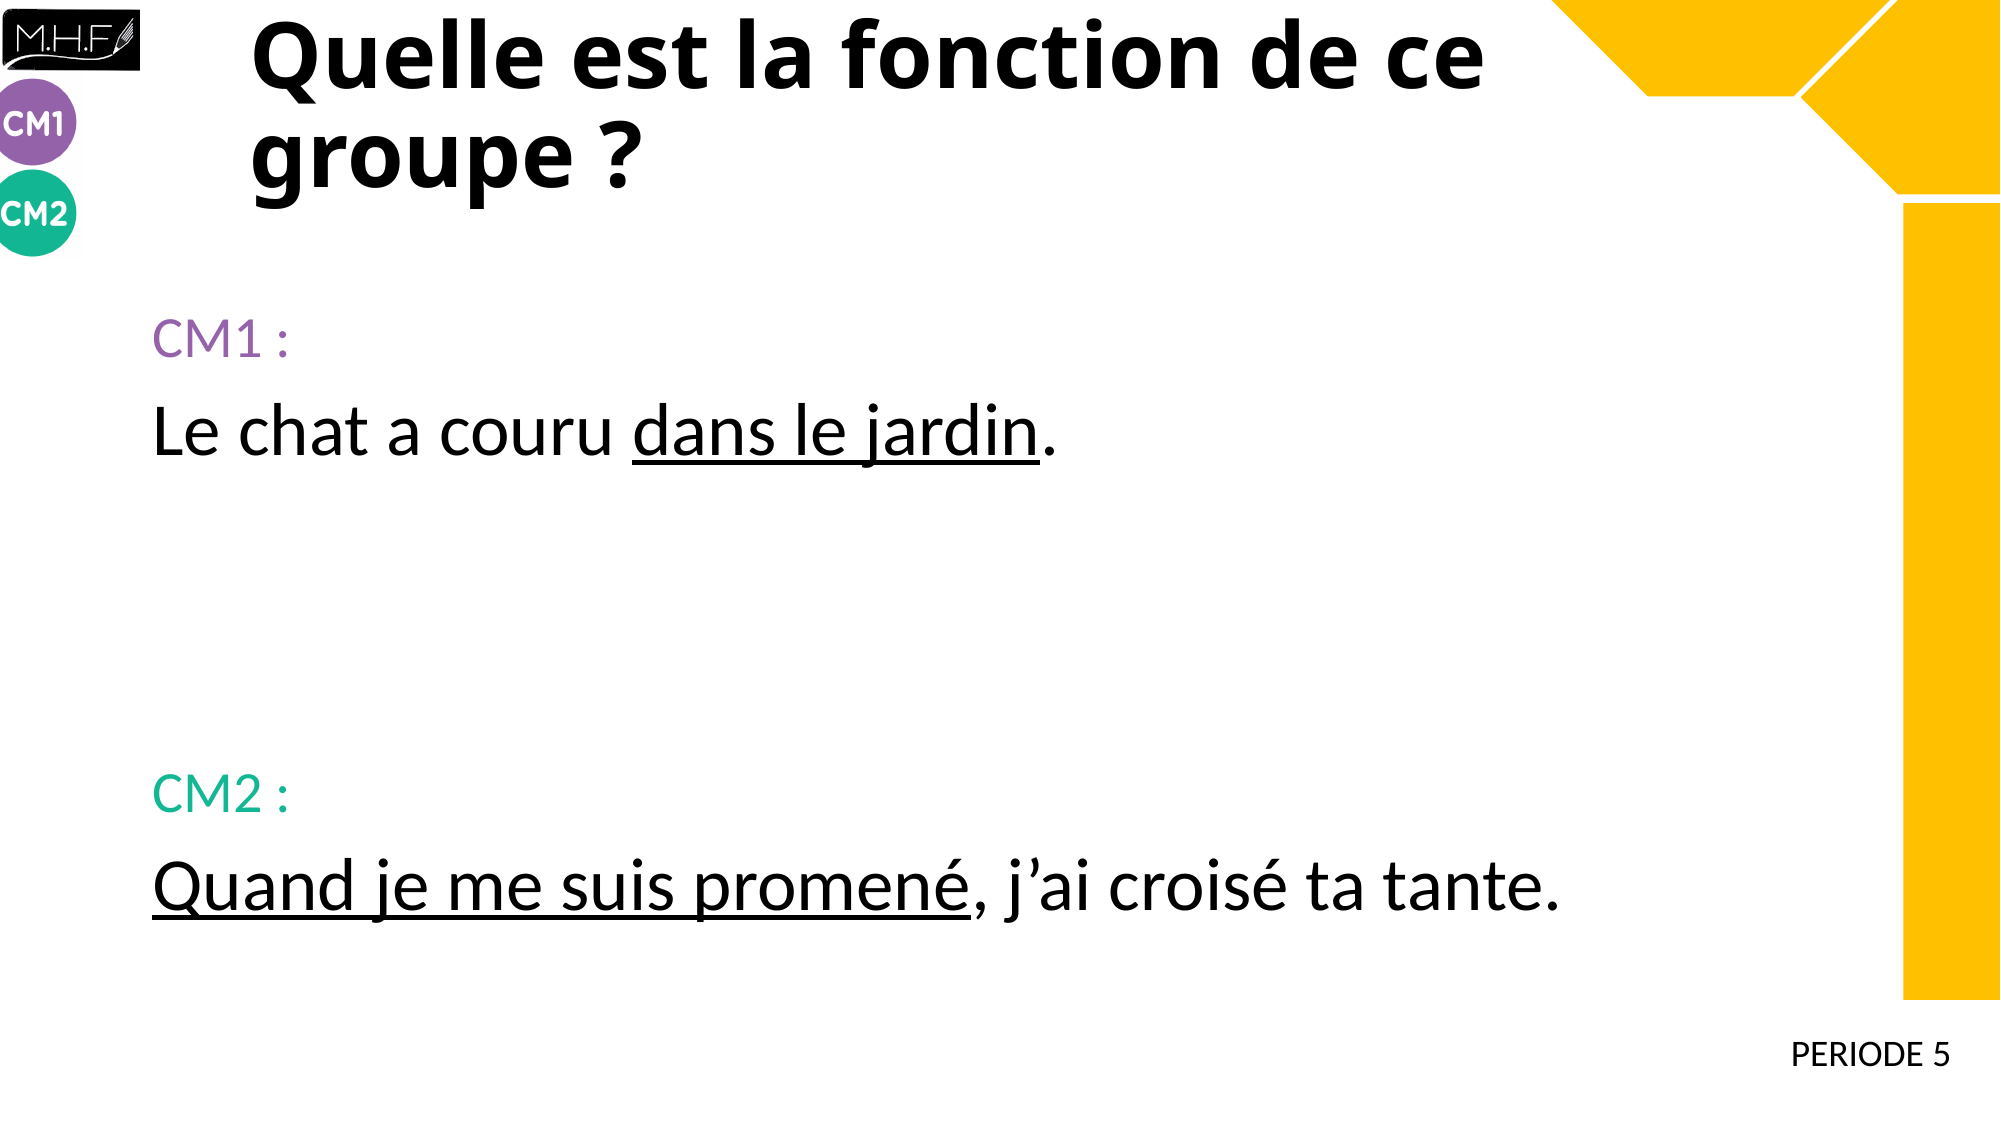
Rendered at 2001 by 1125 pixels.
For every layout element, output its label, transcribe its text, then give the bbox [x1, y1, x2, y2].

picture [0, 7, 140, 259]
text_box [1902, 202, 2000, 1001]
list CM1 : Le chat a couru dans le jardin. CM2 : Quand je me suis promené, j’ai croisé ta tante. [137, 299, 1863, 1014]
text_box PERIODE 5 [1362, 1021, 1967, 1082]
title Quelle est la fonction de ce groupe ? [234, 0, 1781, 218]
text_box [1549, 0, 1892, 98]
text_box [1799, 0, 2000, 196]
